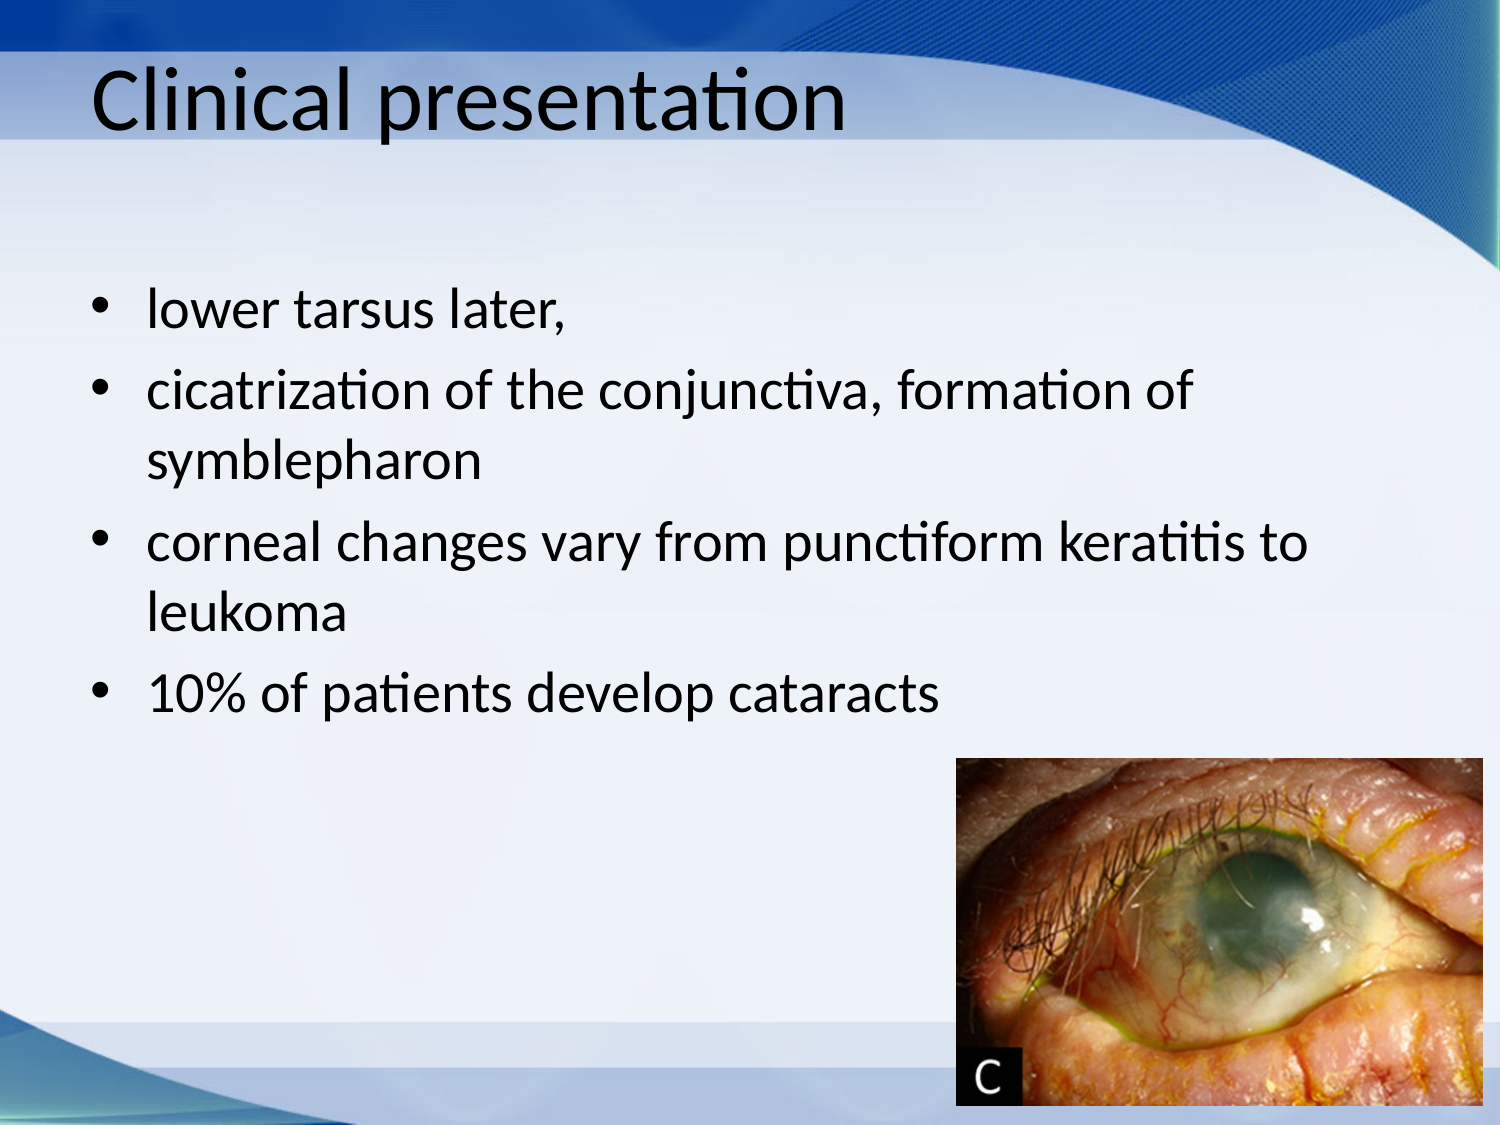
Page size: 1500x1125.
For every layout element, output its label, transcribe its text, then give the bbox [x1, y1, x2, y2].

picture [0, 0, 1500, 1125]
title Clinical presentation [76, 0, 1427, 188]
list lower tarsus later, cicatrization of the conjunctiva, formation of symblepharon corneal changes vary from punctiform keratitis to leukoma 10% of patients develop cataracts [75, 262, 1425, 1005]
